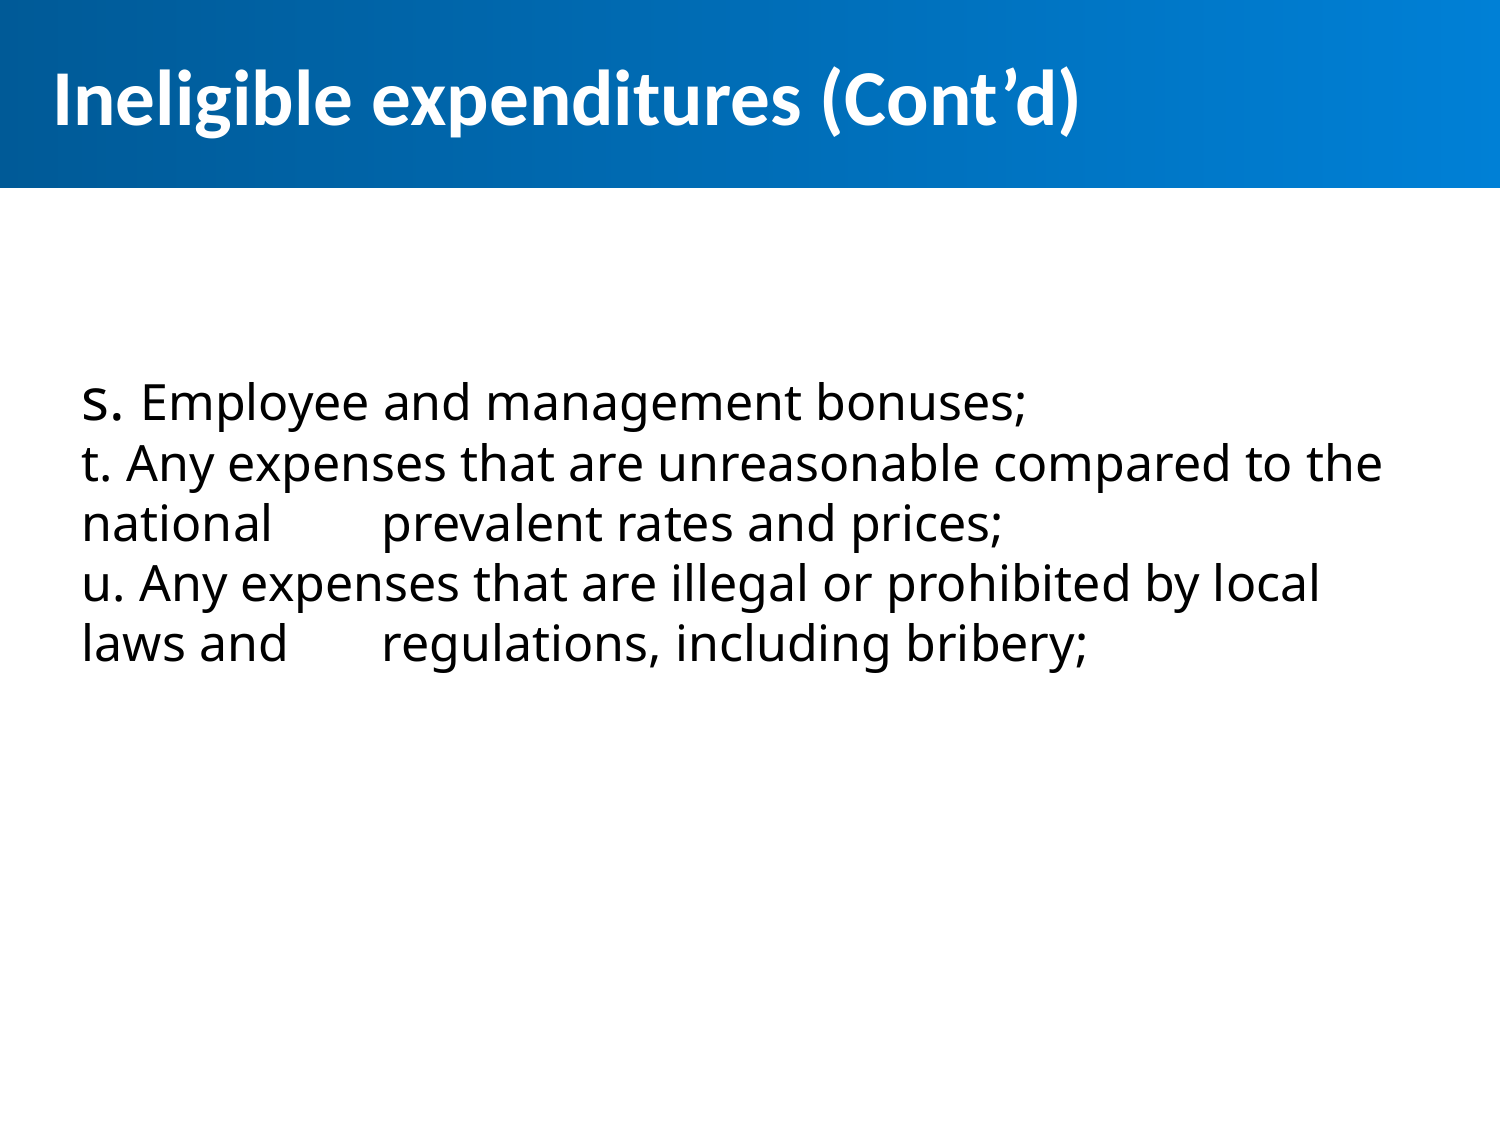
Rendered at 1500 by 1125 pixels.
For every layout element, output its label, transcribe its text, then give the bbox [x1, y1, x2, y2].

title Ineligible expenditures (Cont’d) [0, 0, 1500, 191]
text_box s. Employee and management bonuses; t. Any expenses that are unreasonable compared to the national prevalent rates and prices; u. Any expenses that are illegal or prohibited by local laws and regulations, including bribery; [67, 354, 1433, 679]
